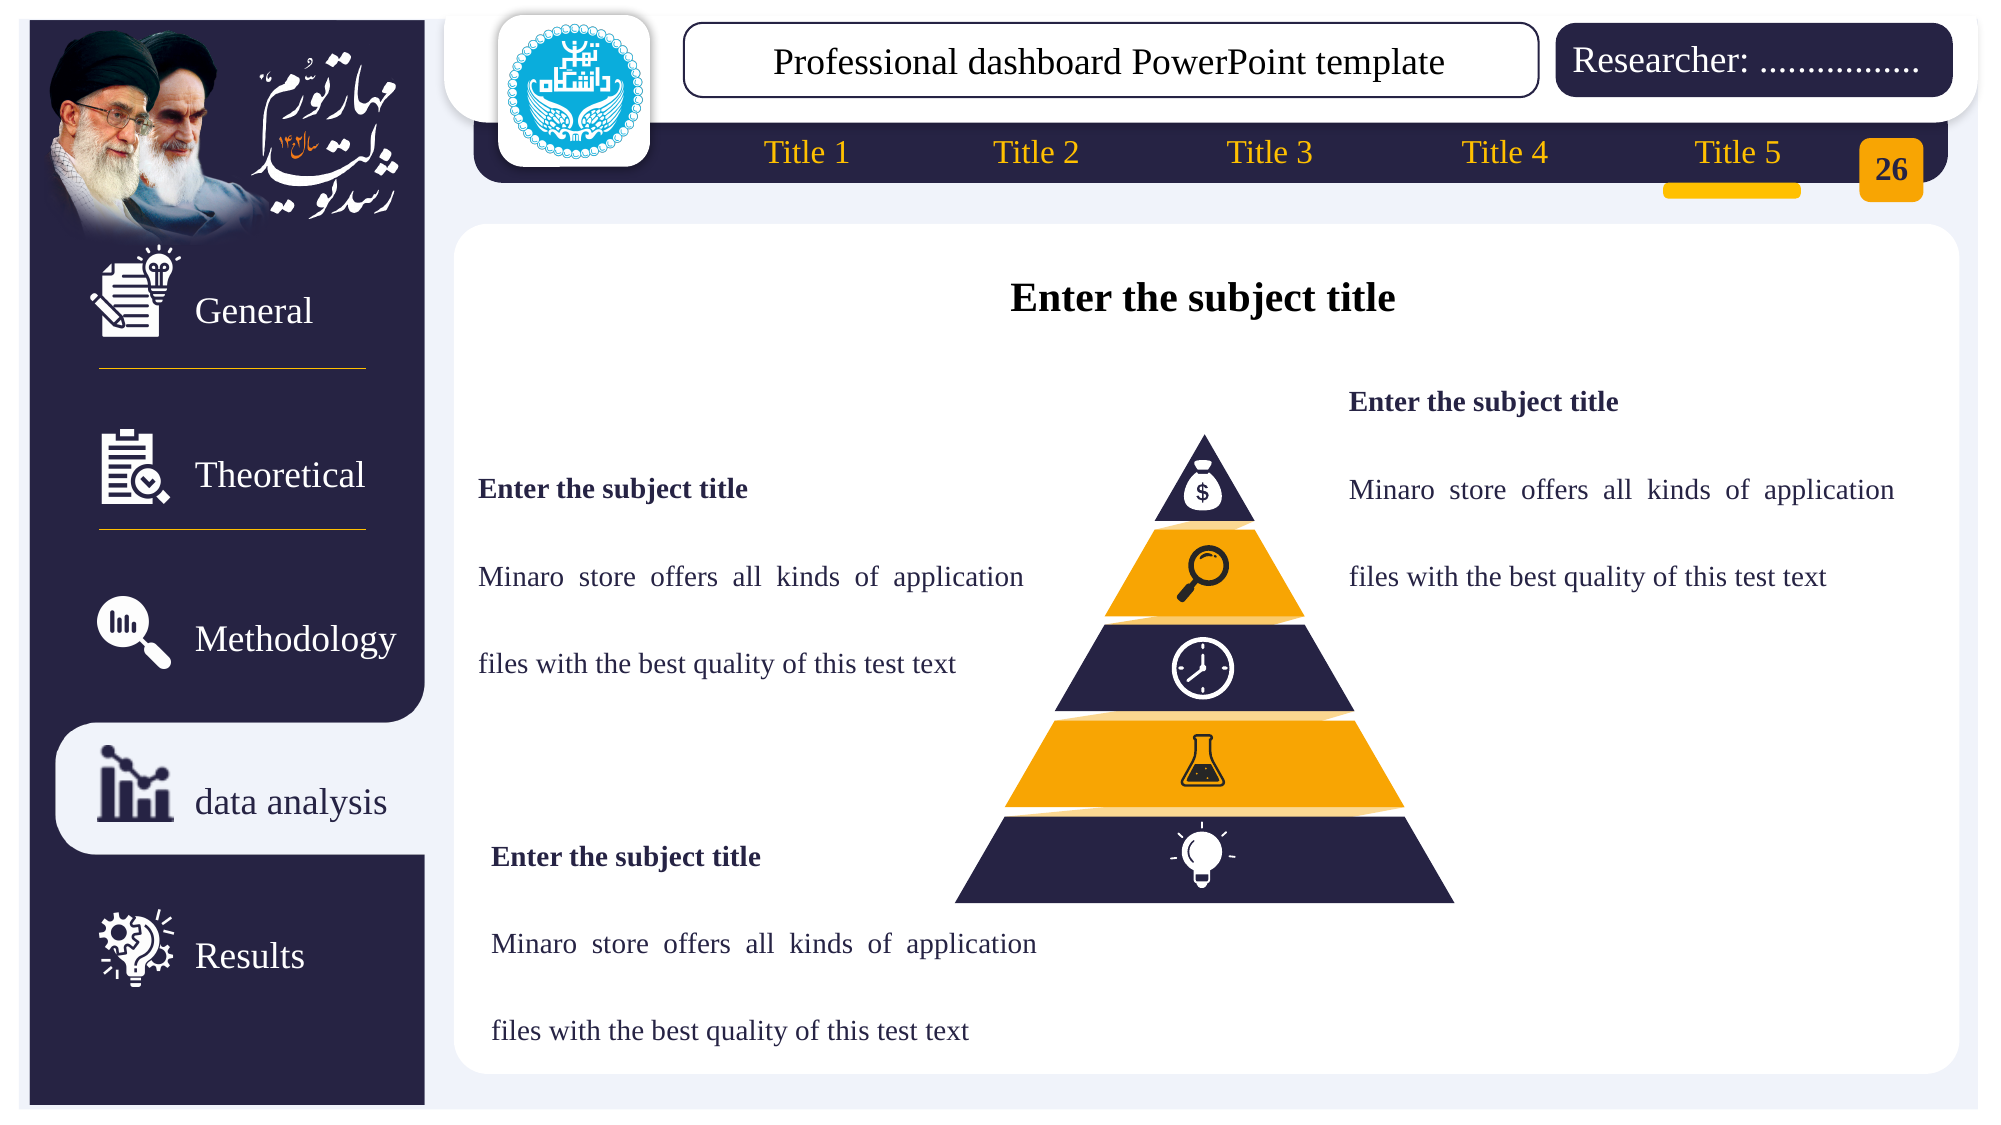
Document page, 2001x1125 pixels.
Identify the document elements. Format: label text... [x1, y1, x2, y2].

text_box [1170, 821, 1236, 888]
text_box Title 1 [706, 123, 908, 178]
text_box [1662, 181, 1802, 200]
text_box Title 2 [936, 123, 1137, 178]
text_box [1180, 734, 1226, 787]
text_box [1176, 545, 1230, 603]
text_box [1171, 637, 1235, 700]
text_box Title 4 [1412, 123, 1598, 178]
text_box Enter the subject title Minaro store offers all kinds of application files with the best quality of this test text [1333, 375, 1911, 600]
picture [29, 20, 442, 1105]
text_box Researcher: ................. [1557, 27, 1958, 88]
text_box Enter the subject title Minaro store offers all kinds of application files with the best quality of this test text [476, 829, 1053, 1054]
text_box Enter the subject title Minaro store offers all kinds of application files with the best quality of this test text [463, 462, 954, 687]
text_box Title 3 [1177, 123, 1363, 178]
text_box Title 5 [1645, 123, 1831, 178]
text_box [1183, 460, 1222, 511]
text_box [497, 13, 651, 168]
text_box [954, 434, 1455, 904]
text_box Professional dashboard PowerPoint template [685, 29, 1534, 89]
text_box 26 [1857, 139, 1927, 195]
picture [506, 22, 644, 160]
text_box [452, 222, 1961, 1076]
text_box Enter the subject title [449, 262, 1958, 328]
